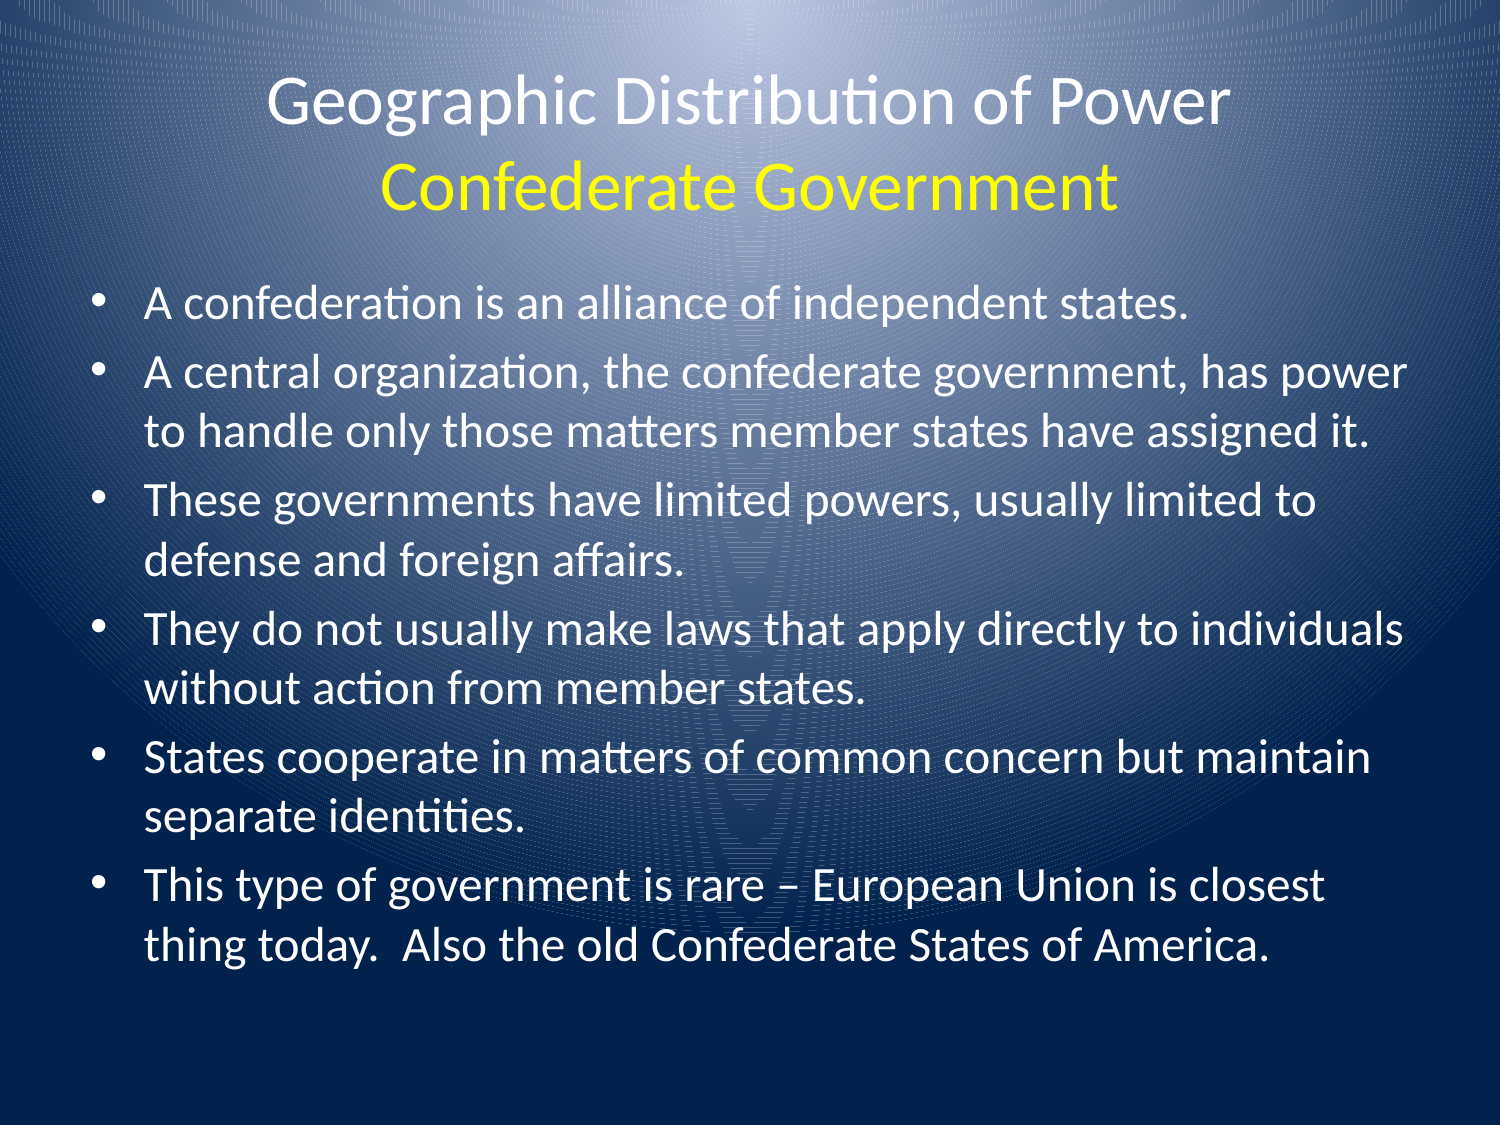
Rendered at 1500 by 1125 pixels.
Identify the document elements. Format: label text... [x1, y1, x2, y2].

list A confederation is an alliance of independent states. A central organization, the confederate government, has power to handle only those matters member states have assigned it. These governments have limited powers, usually limited to defense and foreign affairs. They do not usually make laws that apply directly to individuals without action from member states. States cooperate in matters of common concern but maintain separate identities. This type of government is rare – European Union is closest thing today. Also the old Confederate States of America. [75, 262, 1425, 1005]
title Geographic Distribution of Power Confederate Government [75, 45, 1425, 233]
